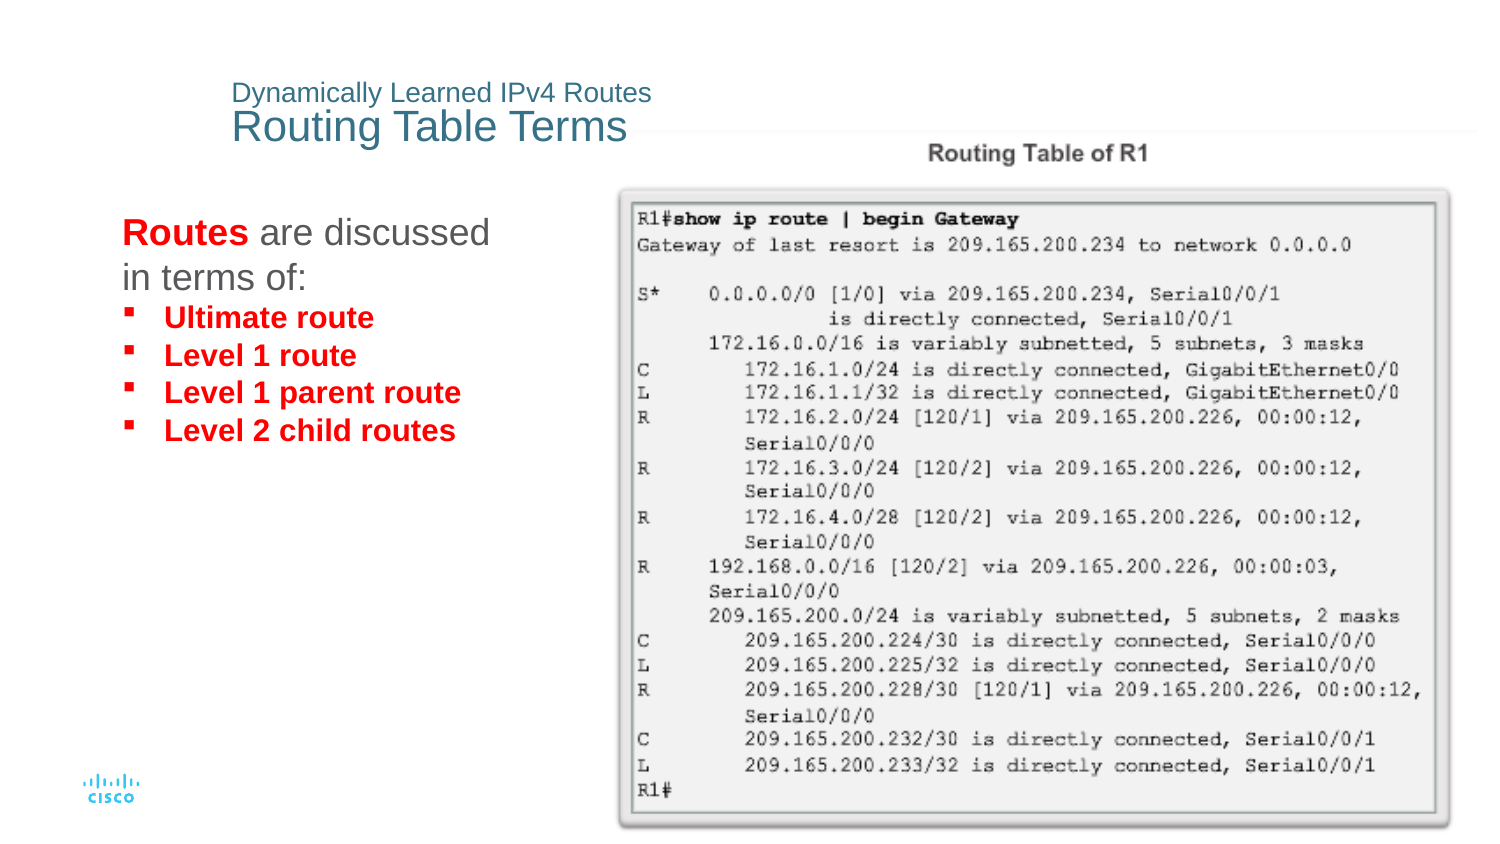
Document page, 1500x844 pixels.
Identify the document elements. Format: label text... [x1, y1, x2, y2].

text_box Routes are discussed in terms of: Ultimate route Level 1 route Level 1 parent route Level 2 child routes [107, 200, 592, 455]
picture [597, 130, 1477, 844]
title Dynamically Learned IPv4 Routes Routing Table Terms [216, 60, 1257, 170]
